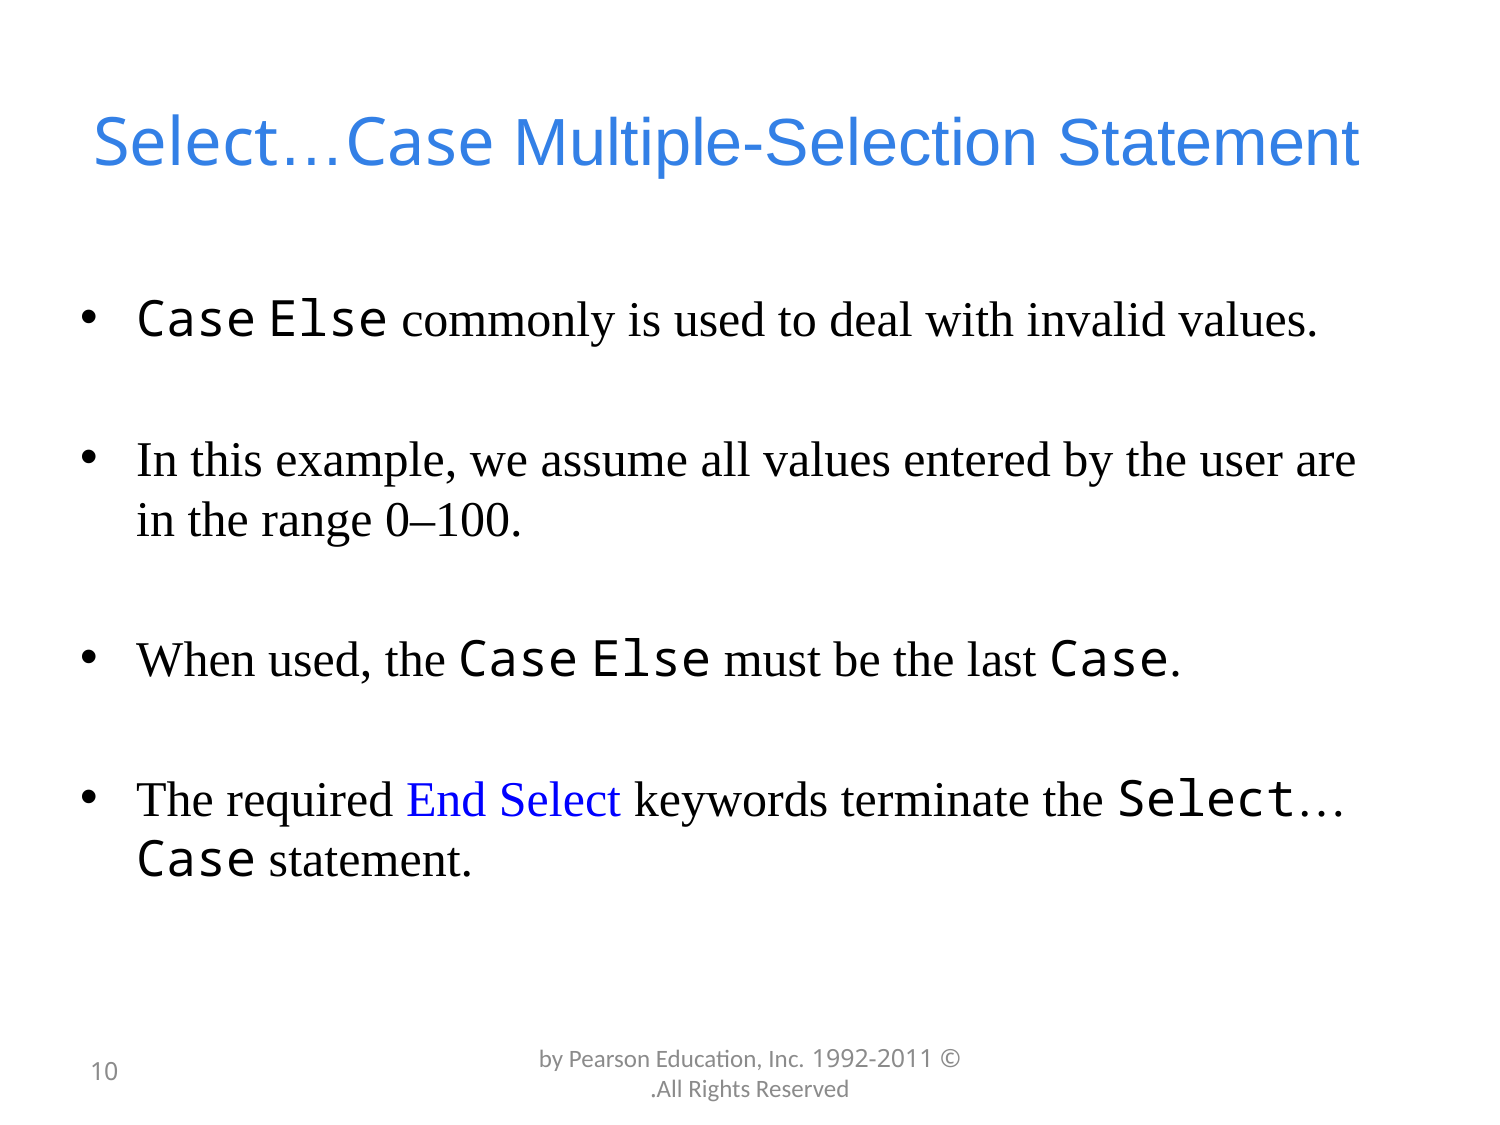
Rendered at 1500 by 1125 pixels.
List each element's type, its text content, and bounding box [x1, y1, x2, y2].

slide_number 10 [75, 1042, 425, 1103]
footer © 1992-2011 by Pearson Education, Inc. All Rights Reserved. [512, 1042, 988, 1103]
title Select…Case Multiple-Selection Statement [29, 45, 1425, 233]
list Case Else commonly is used to deal with invalid values. In this example, we assume all values entered by the user are in the range 0–100. When used, the Case Else must be the last Case. The required End Select keywords terminate the Select…Case statement. [64, 278, 1415, 976]
